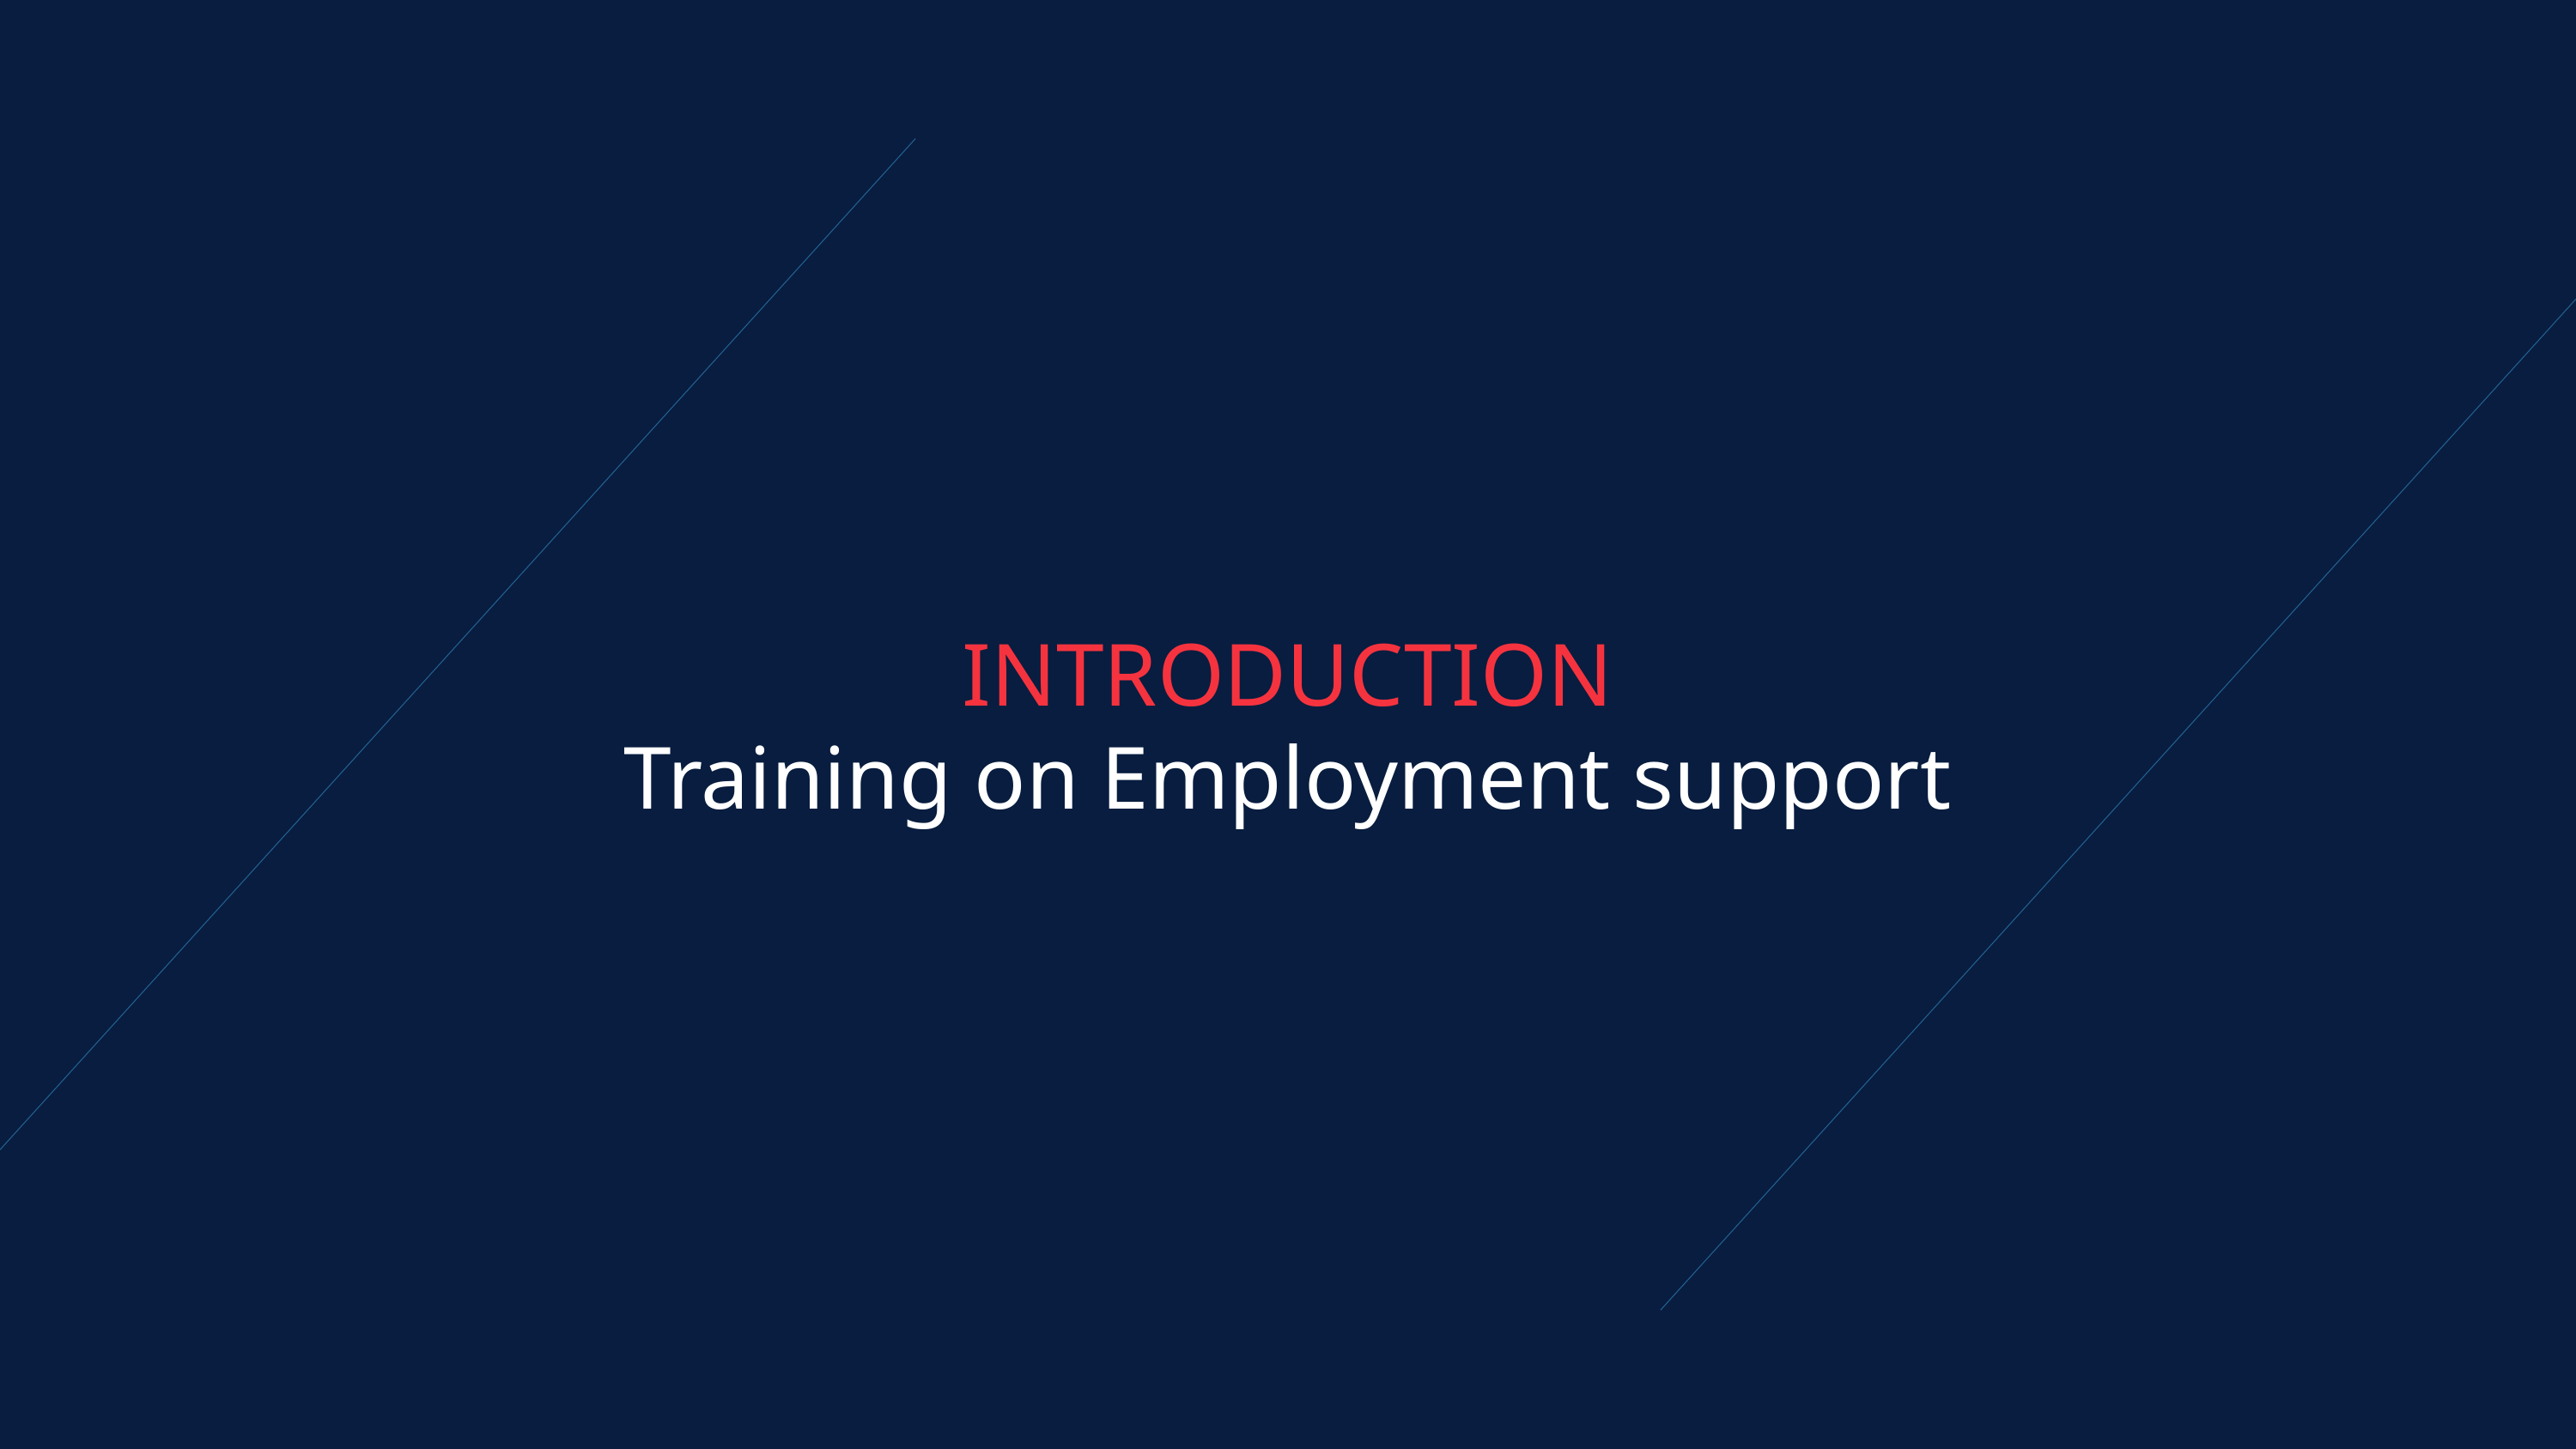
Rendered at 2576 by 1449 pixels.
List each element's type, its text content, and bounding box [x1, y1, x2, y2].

list INTRODUCTION Training on Employment support [240, 613, 2336, 836]
